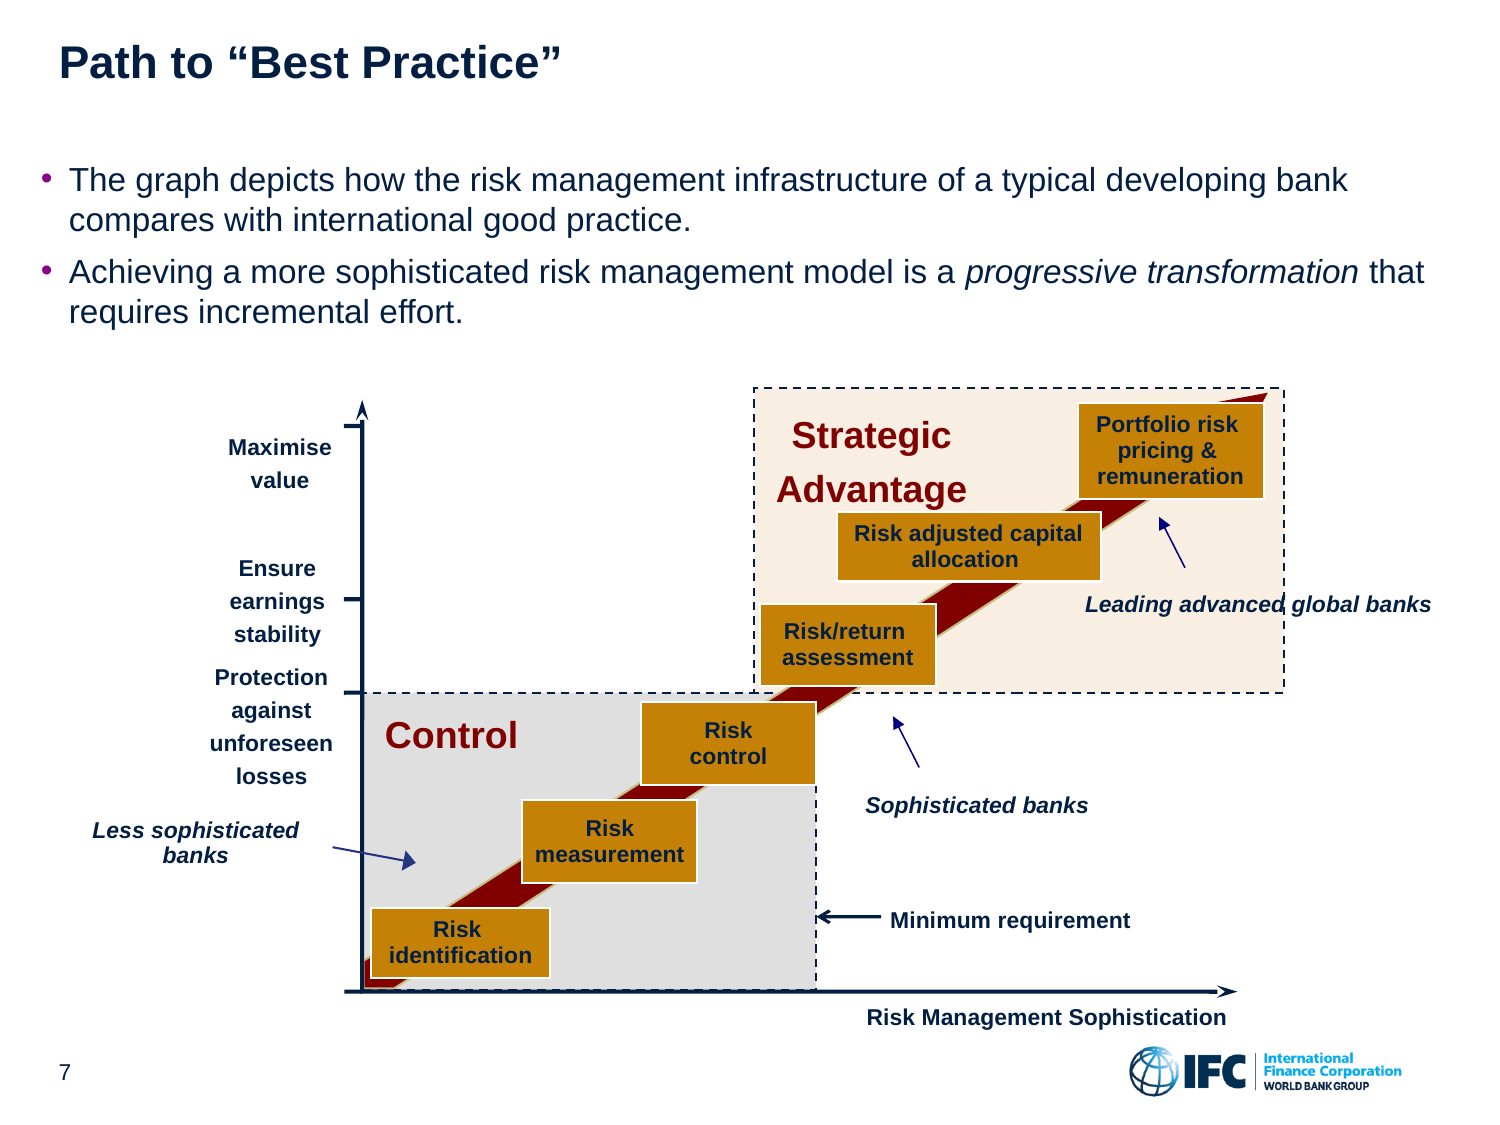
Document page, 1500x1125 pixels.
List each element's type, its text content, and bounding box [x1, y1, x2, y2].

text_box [35, 388, 1452, 1040]
list The graph depicts how the risk management infrastructure of a typical developing bank compares with international good practice. Achieving a more sophisticated risk management model is a progressive transformation that requires incremental effort. [34, 152, 1479, 797]
text_box 6 [58, 1048, 149, 1101]
title Path to “Best Practice” [58, 32, 1449, 133]
picture [1124, 1041, 1447, 1100]
